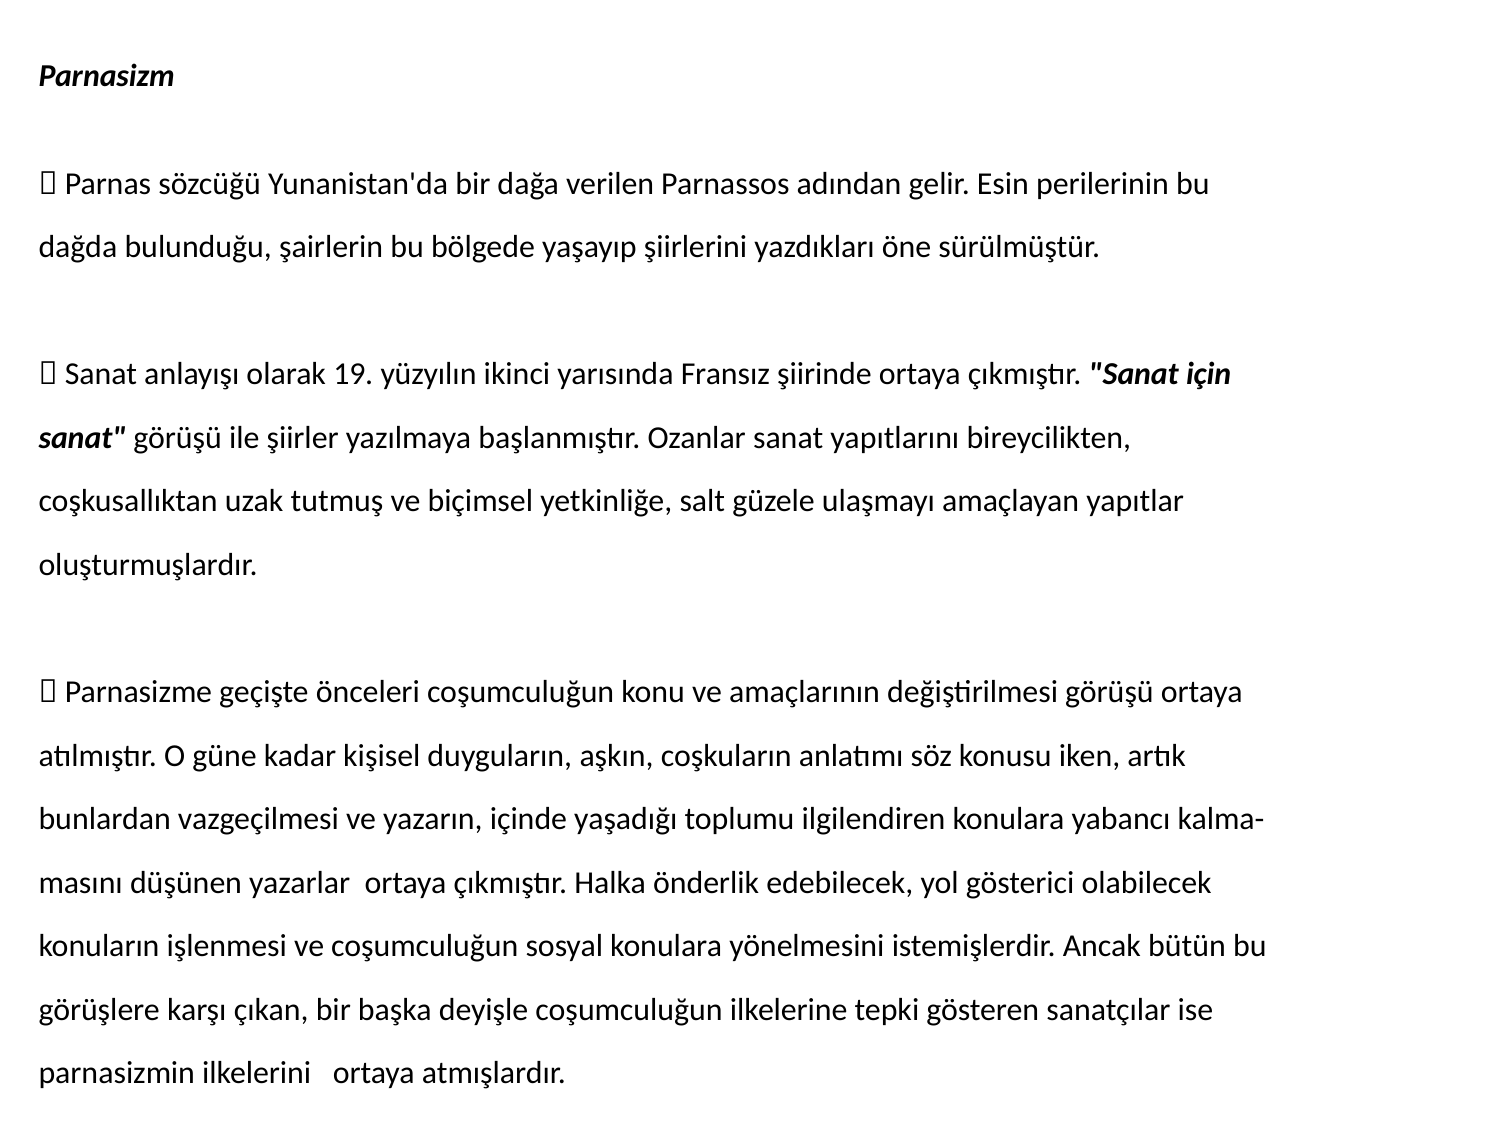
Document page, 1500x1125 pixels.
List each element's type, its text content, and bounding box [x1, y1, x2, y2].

list Parnasizm  Parnas sözcüğü Yunanistan'da bir dağa verilen Parnassos adından gelir. Esin perilerinin bu dağda bulunduğu, şairlerin bu bölgede yaşayıp şiirlerini yazdıkları öne sürülmüştür.  Sanat anlayışı olarak 19. yüzyılın ikinci yarısında Fransız şiirinde ortaya çıkmıştır. "Sanat için sanat" görüşü ile şiirler yazılmaya başlanmıştır. Ozanlar sanat yapıtlarını bireycilikten, coşkusallıktan uzak tutmuş ve biçimsel yetkinliğe, salt güzele ulaşmayı amaçlayan yapıtlar oluşturmuşlardır.  Parnasizme geçişte önceleri coşumculuğun konu ve amaçlarının değiştirilmesi görüşü ortaya atılmıştır. O güne kadar kişisel duyguların, aşkın, coşkuların anlatımı söz konusu iken, artık bunlardan vazgeçilmesi ve yazarın, içinde yaşadığı toplumu ilgilendiren konulara yabancı kalma- masını düşünen yazarlar ortaya çıkmıştır. Halka önderlik edebilecek, yol gösterici olabilecek konuların işlenmesi ve coşumculuğun sosyal konulara yönelmesini istemişlerdir. Ancak bütün bu görüşlere karşı çıkan, bir başka deyişle coşumculuğun ilkelerine tepki gösteren sanatçılar ise parnasizmin ilkelerini ortaya atmışlardır. [23, 46, 1477, 1102]
